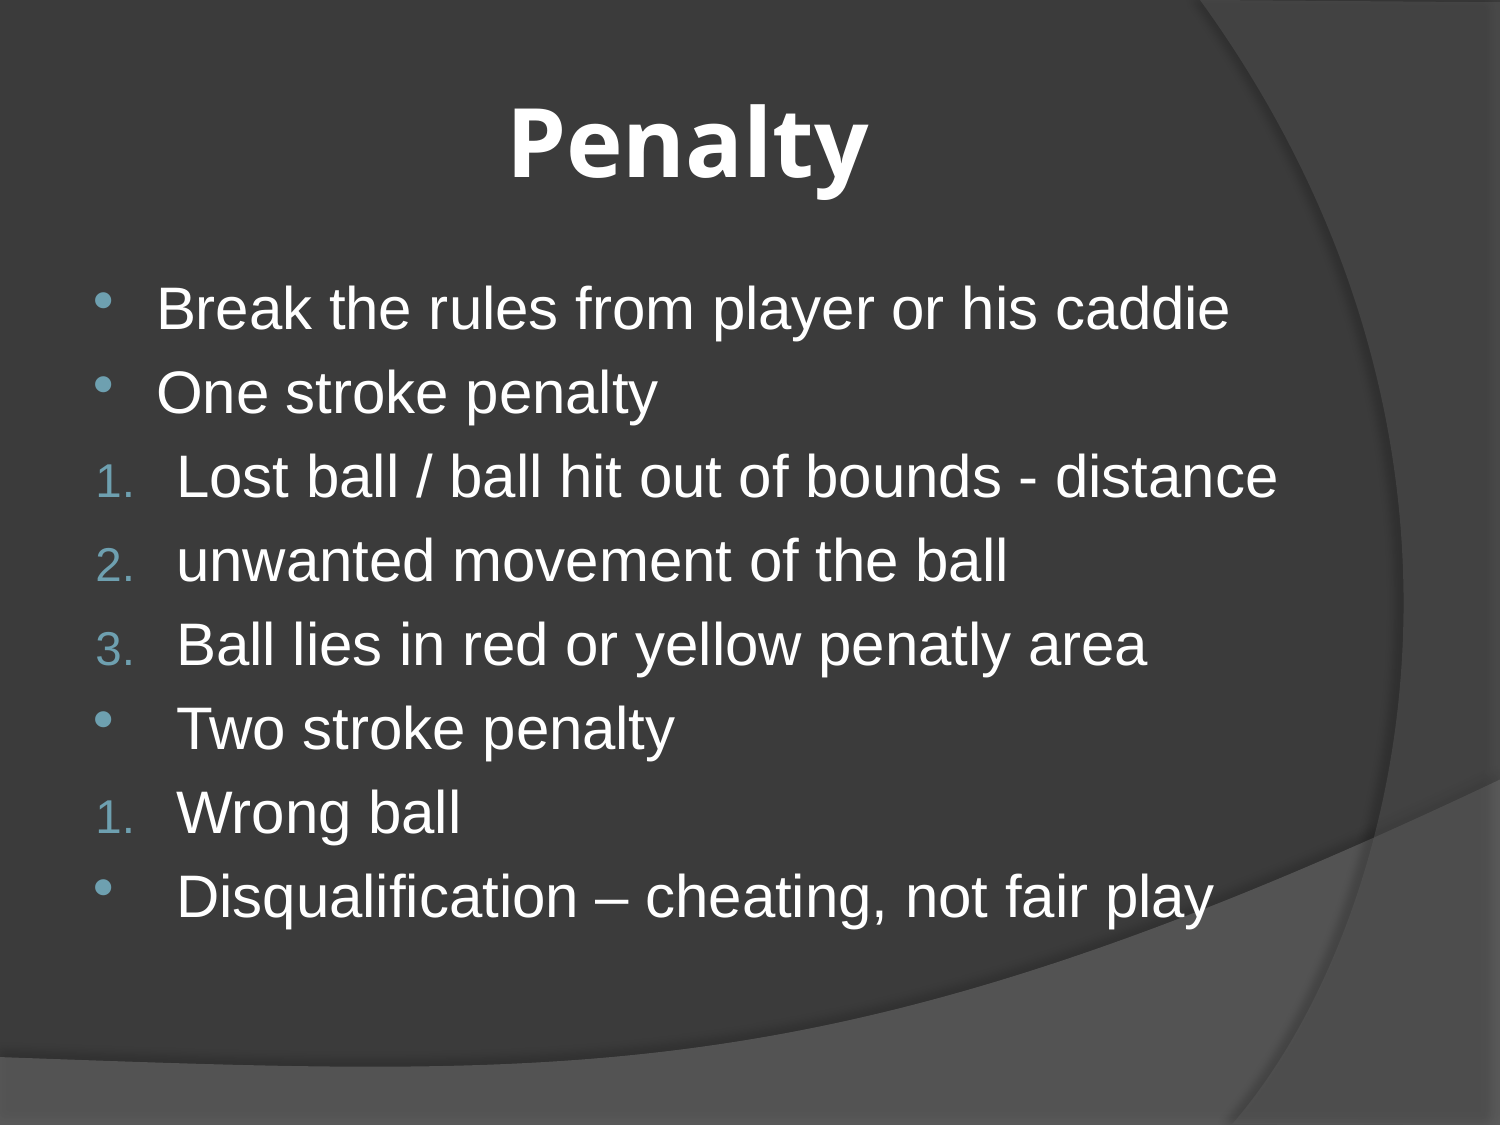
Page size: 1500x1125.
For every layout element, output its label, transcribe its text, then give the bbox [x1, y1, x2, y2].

title Penalty [75, 45, 1300, 233]
list Break the rules from player or his caddie One stroke penalty Lost ball / ball hit out of bounds - distance unwanted movement of the ball Ball lies in red or yellow penatly area Two stroke penalty Wrong ball Disqualification – cheating, not fair play [75, 262, 1300, 1005]
